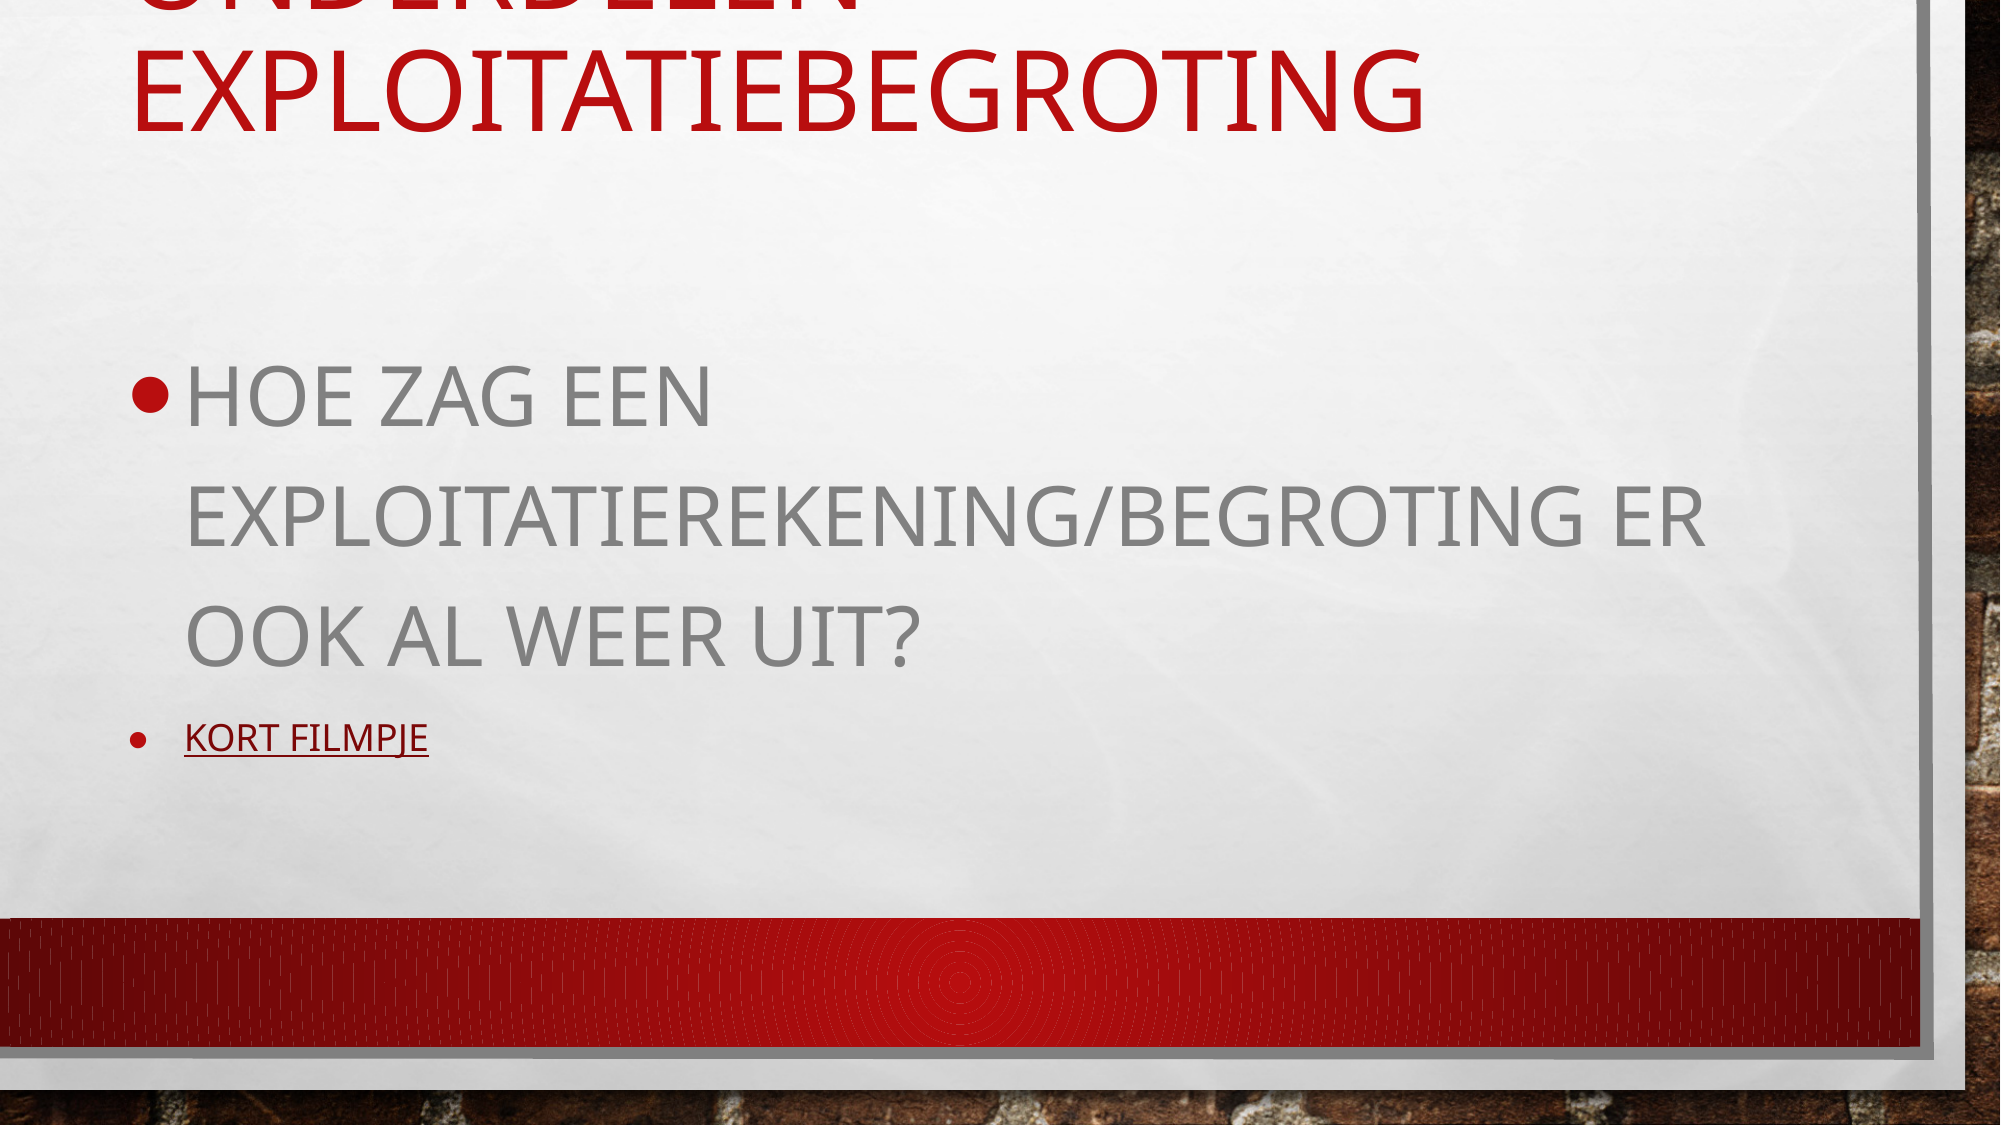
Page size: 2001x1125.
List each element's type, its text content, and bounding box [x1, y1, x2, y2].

title Onderdelen exploitatiebegroting [112, 13, 1818, 164]
list Hoe zag een exploitatierekening/begroting er ook al weer uit? Kort filmpje [112, 316, 1818, 883]
picture [0, 0, 2000, 1125]
